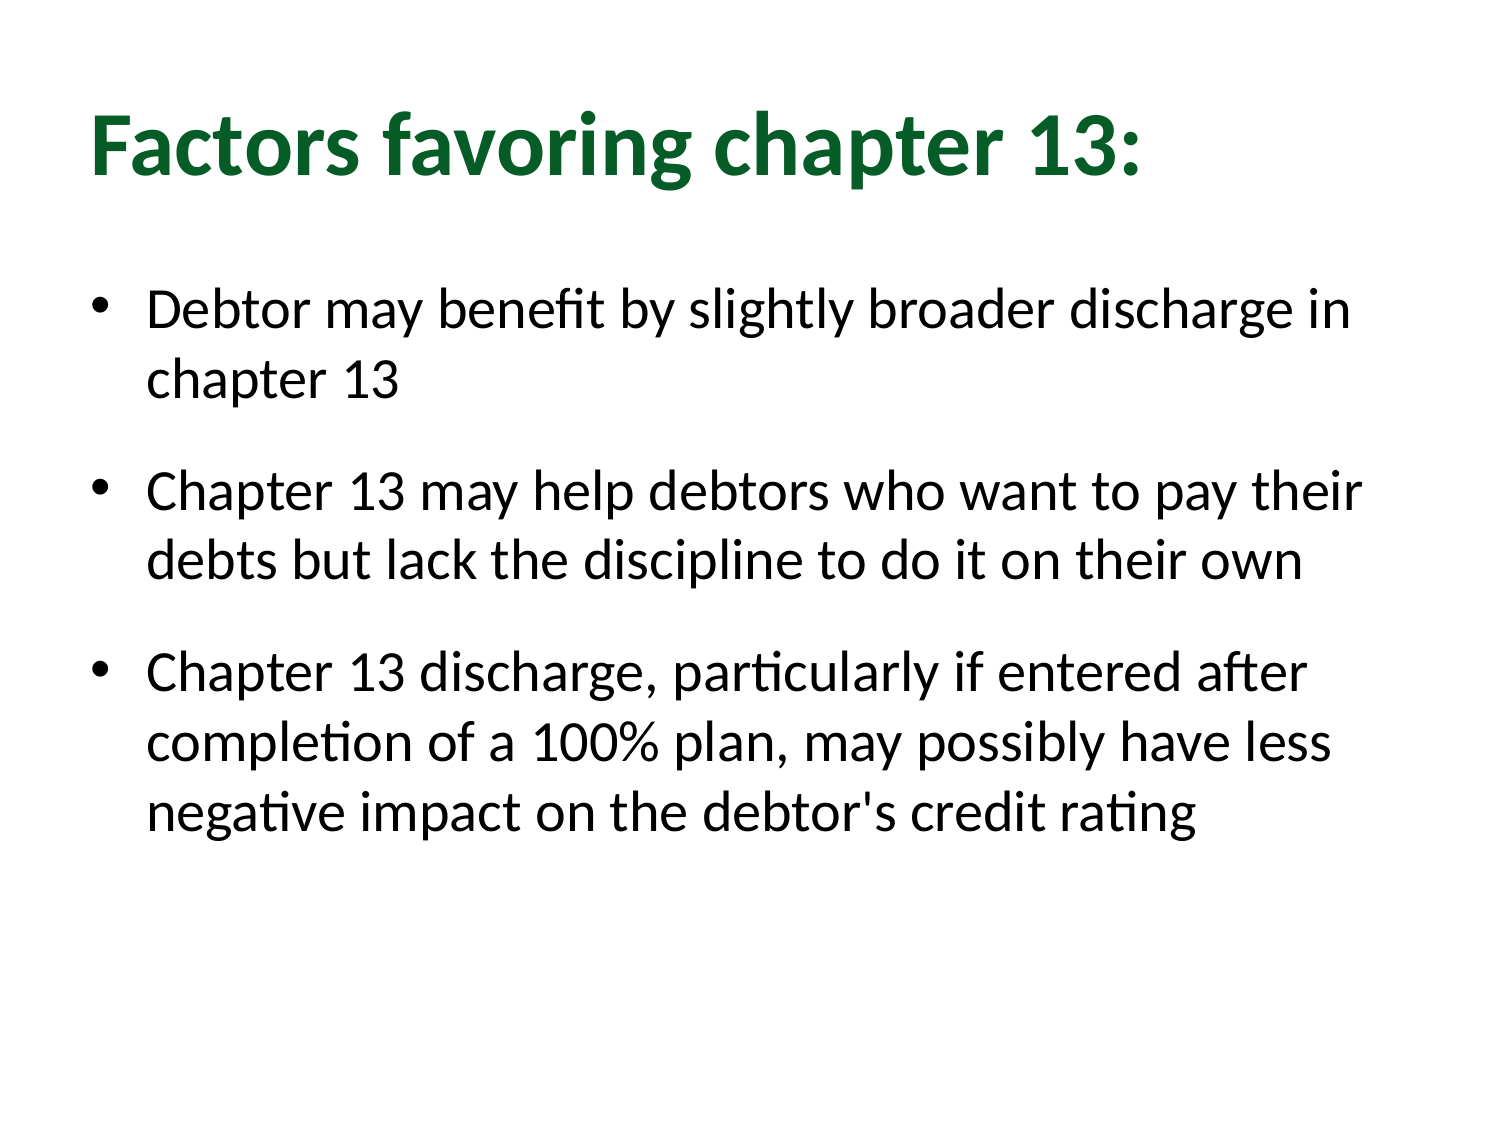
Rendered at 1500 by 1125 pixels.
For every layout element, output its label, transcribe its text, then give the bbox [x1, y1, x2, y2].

title Factors favoring chapter 13: [75, 45, 1425, 233]
list Debtor may benefit by slightly broader discharge in chapter 13 Chapter 13 may help debtors who want to pay their debts but lack the discipline to do it on their own Chapter 13 discharge, particularly if entered after completion of a 100% plan, may possibly have less negative impact on the debtor's credit rating [75, 262, 1425, 1005]
